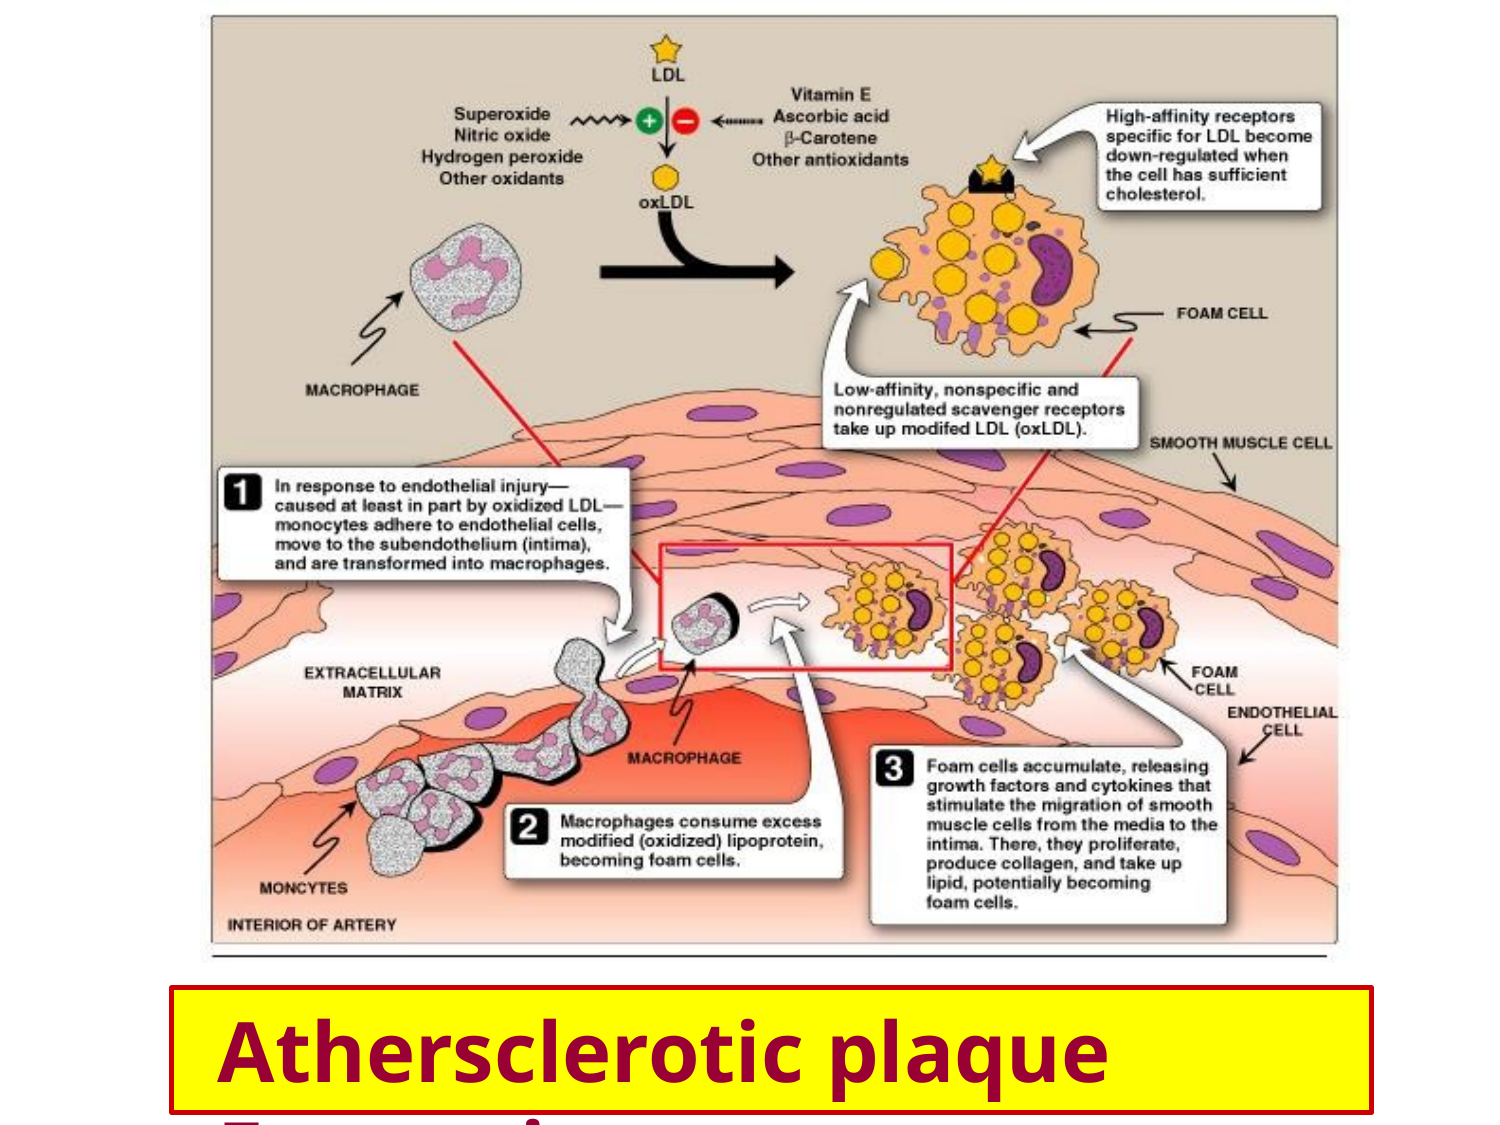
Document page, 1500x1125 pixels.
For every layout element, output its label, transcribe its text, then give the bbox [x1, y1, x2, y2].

text_box [171, 987, 1372, 1113]
text_box [200, 0, 1350, 963]
text_box Athersclerotic plaque Formation [215, 999, 1327, 1125]
